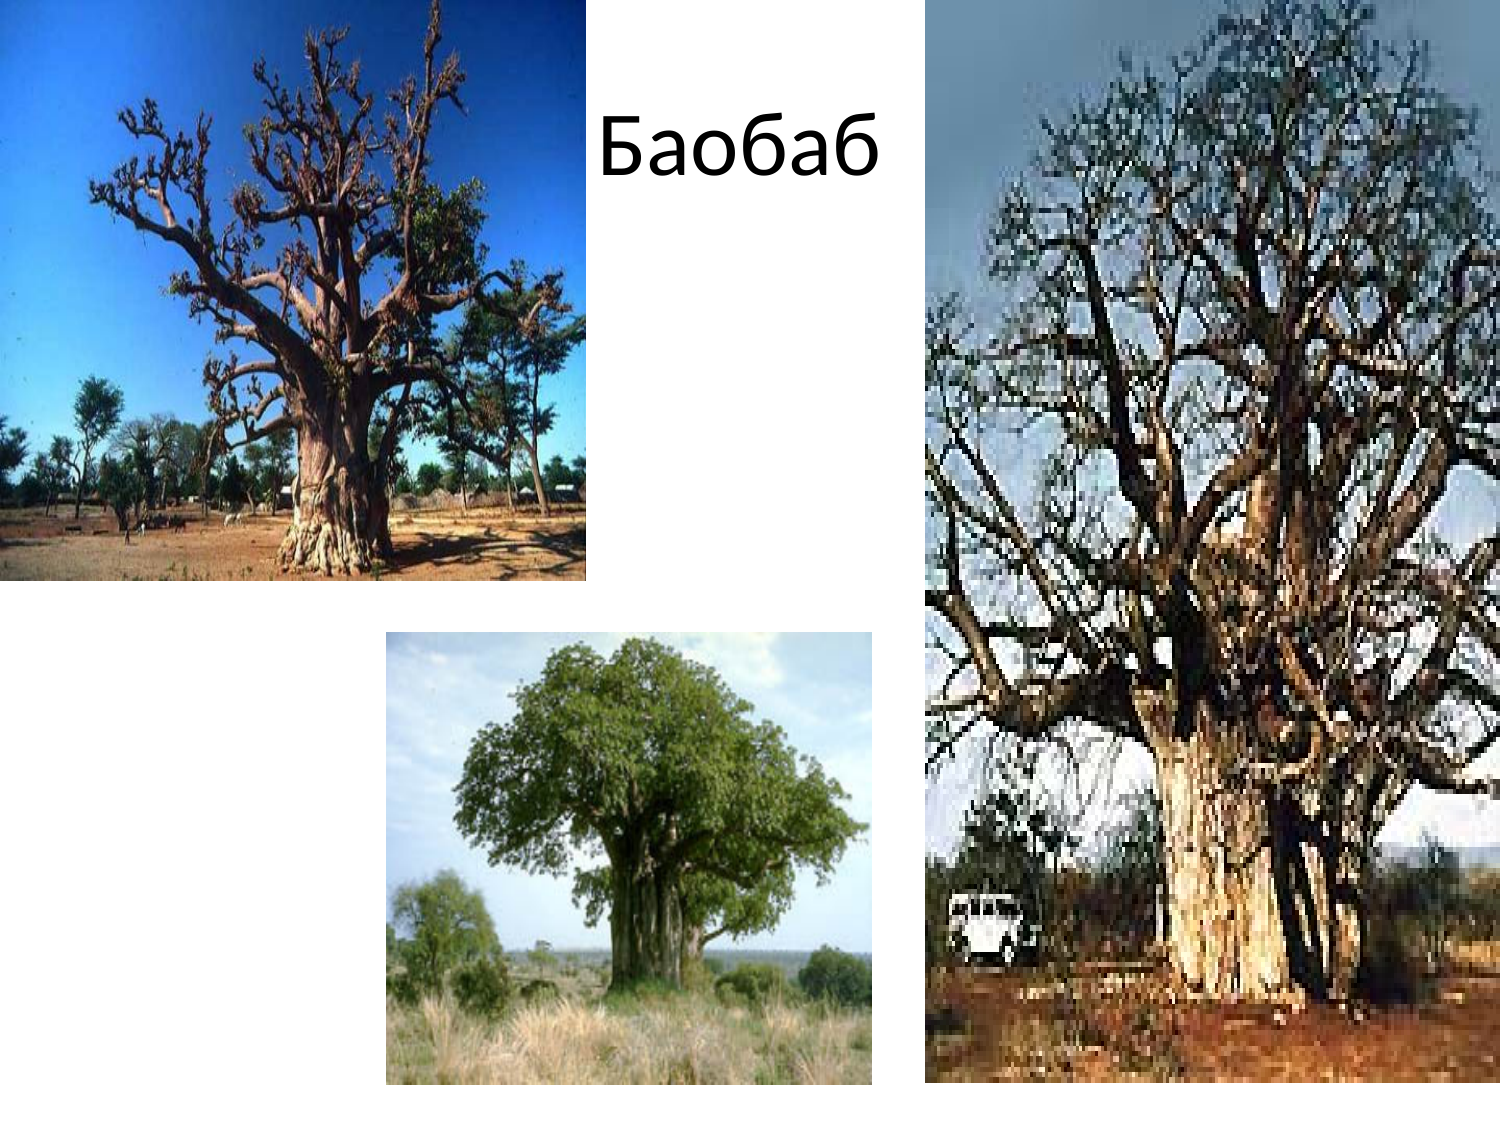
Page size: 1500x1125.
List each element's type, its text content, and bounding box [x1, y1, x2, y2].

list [386, 632, 873, 1086]
picture [0, 0, 587, 582]
title Баобаб [590, 45, 920, 233]
picture [925, 0, 1500, 1083]
